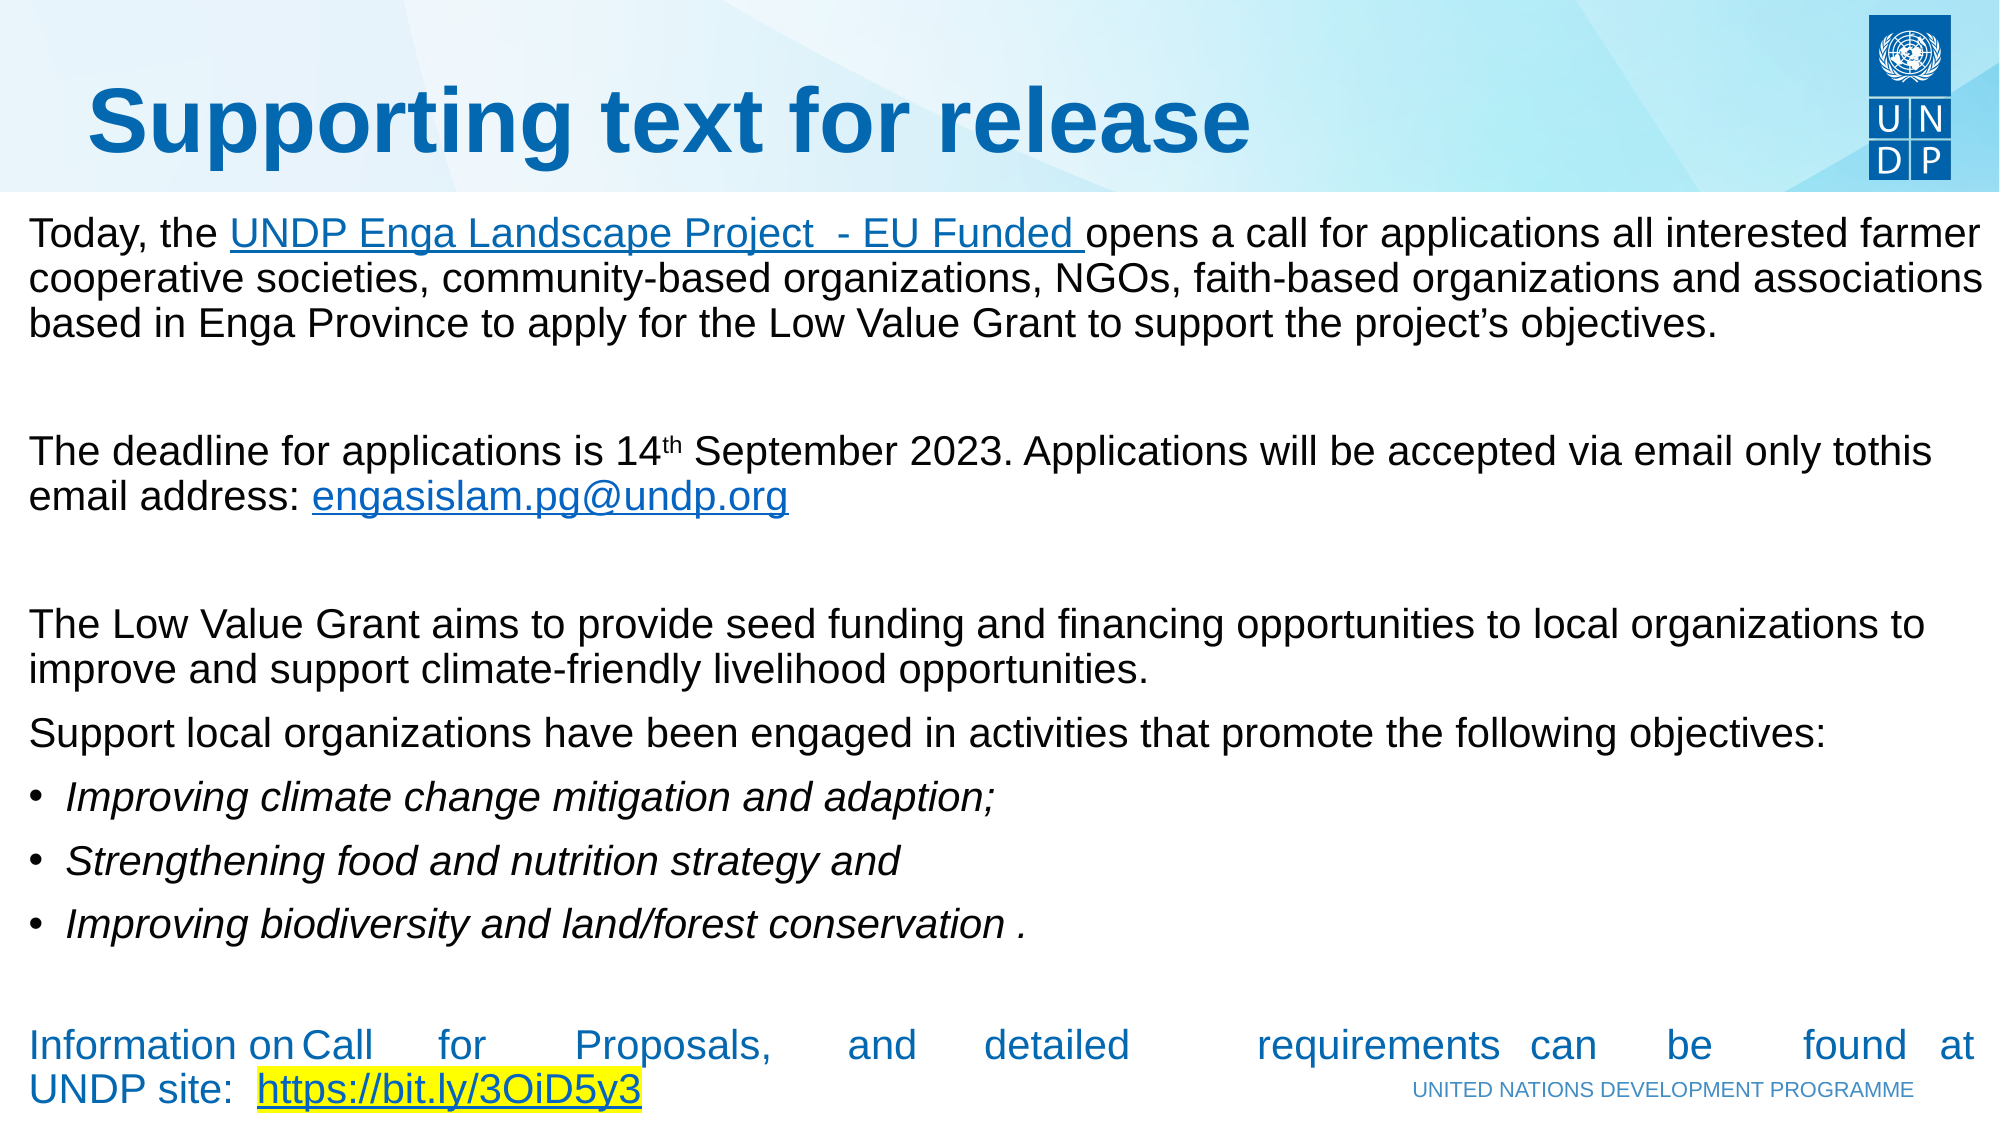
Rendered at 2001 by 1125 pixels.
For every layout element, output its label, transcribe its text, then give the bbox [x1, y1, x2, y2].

list Today, the UNDP Enga Landscape Project - EU Funded opens a call for applications all interested farmer cooperative societies, community-based organizations, NGOs, faith-based organizations and associations based in Enga Province to apply for the Low Value Grant to support the project’s objectives. The deadline for applications is 14th September 2023. Applications will be accepted via email only tothis email address: engasislam.pg@undp.org The Low Value Grant aims to provide seed funding and financing opportunities to local organizations to improve and support climate-friendly livelihood opportunities. Support local organizations have been engaged in activities that promote the following objectives: Improving climate change mitigation and adaption; Strengthening food and nutrition strategy and Improving biodiversity and land/forest conservation . Information on Call for Proposals, and detailed requirements can be found at UNDP site: https://bit.ly/3OiD5y3 [13, 204, 2000, 1125]
picture [0, 0, 2000, 192]
title Supporting text for release [72, 14, 1798, 180]
